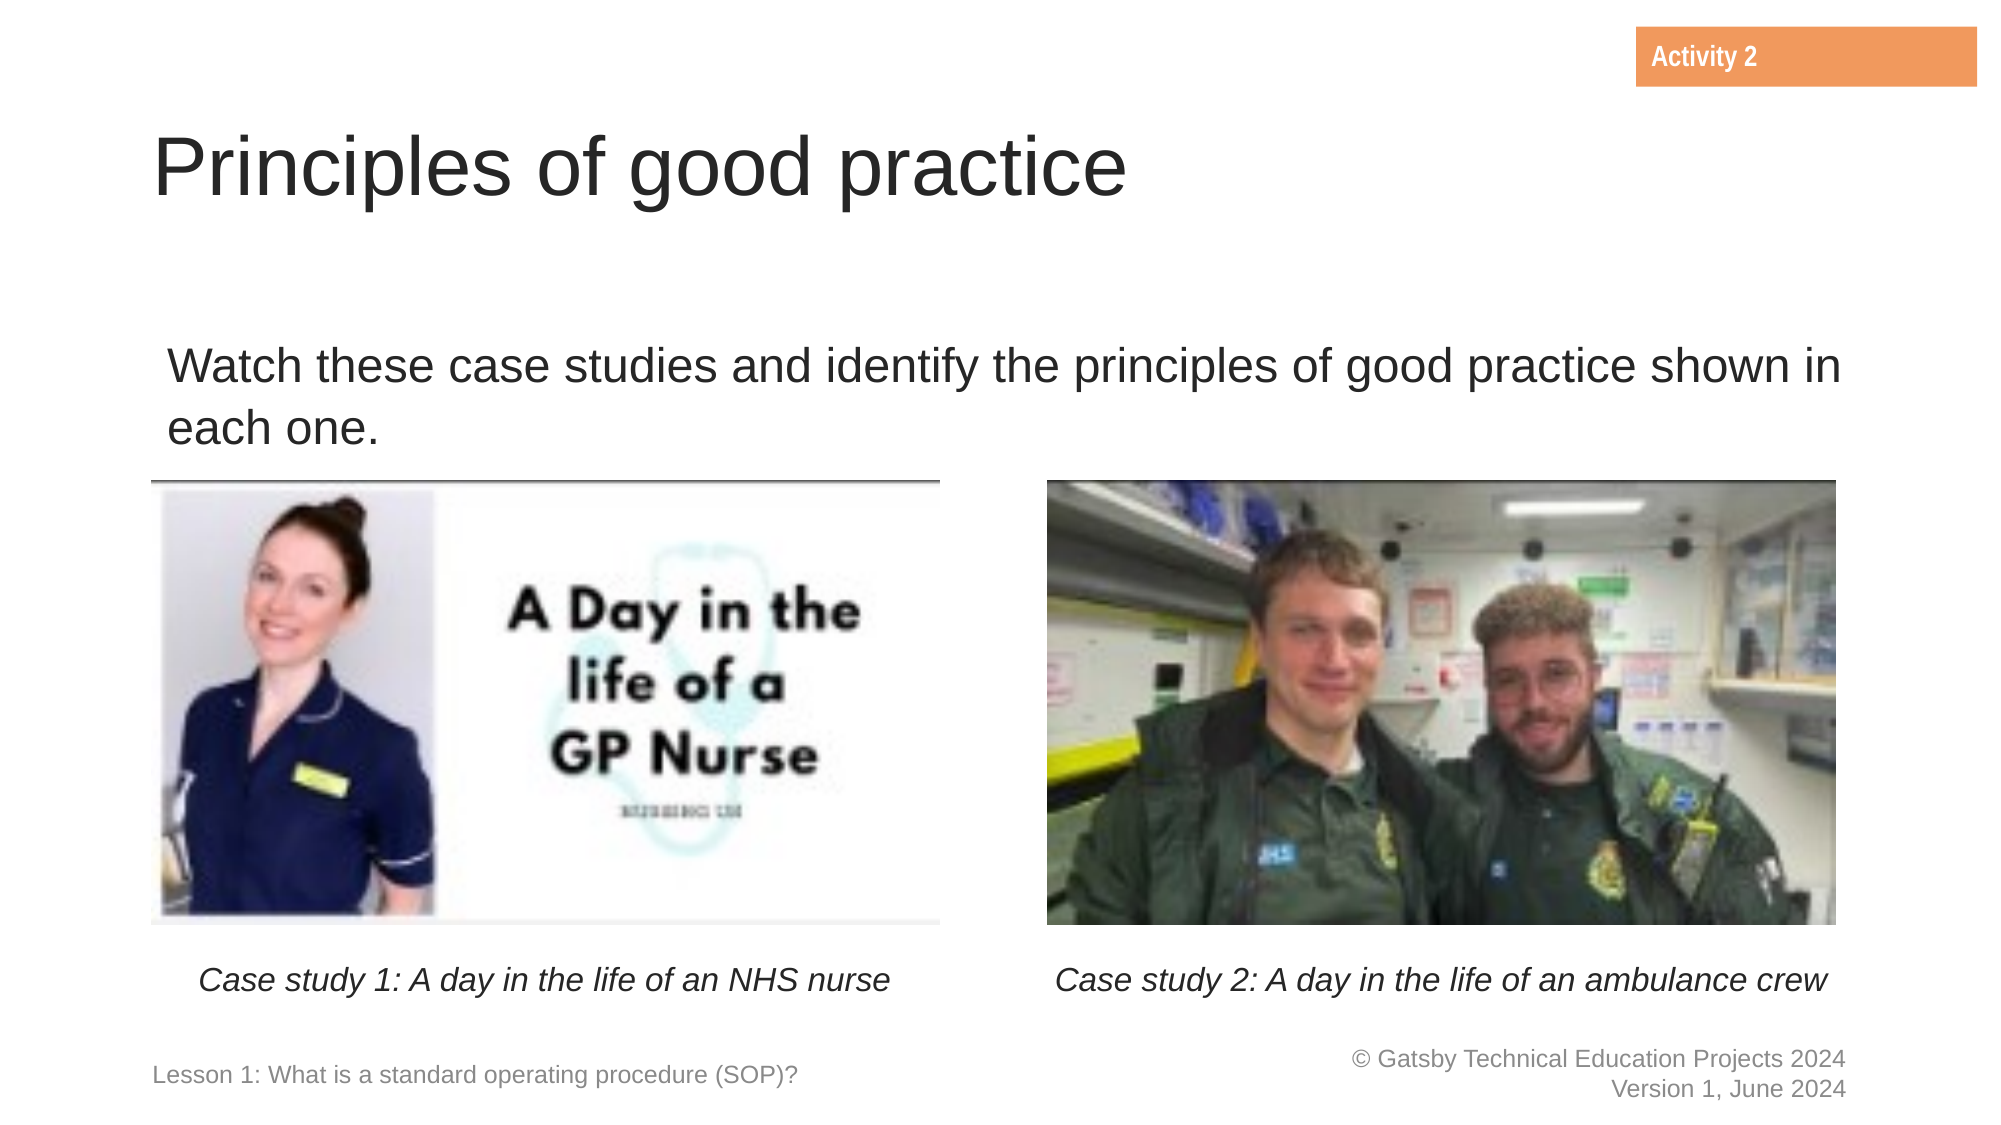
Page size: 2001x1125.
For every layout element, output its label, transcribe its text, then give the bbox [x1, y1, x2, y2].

list Watch these case studies and identify the principles of good practice shown in each one. [137, 299, 1896, 485]
title Principles of good practice [137, 59, 1863, 278]
text_box Case study 2: A day in the life of an ambulance crew [1016, 947, 1866, 1043]
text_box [1046, 479, 1837, 926]
list Lesson 1: What is a standard operating procedure (SOP)? [137, 1042, 829, 1103]
text_box Case study 1: A day in the life of an NHS nurse [180, 947, 910, 1020]
list Activity 2 [1636, 26, 1978, 87]
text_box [150, 479, 940, 926]
